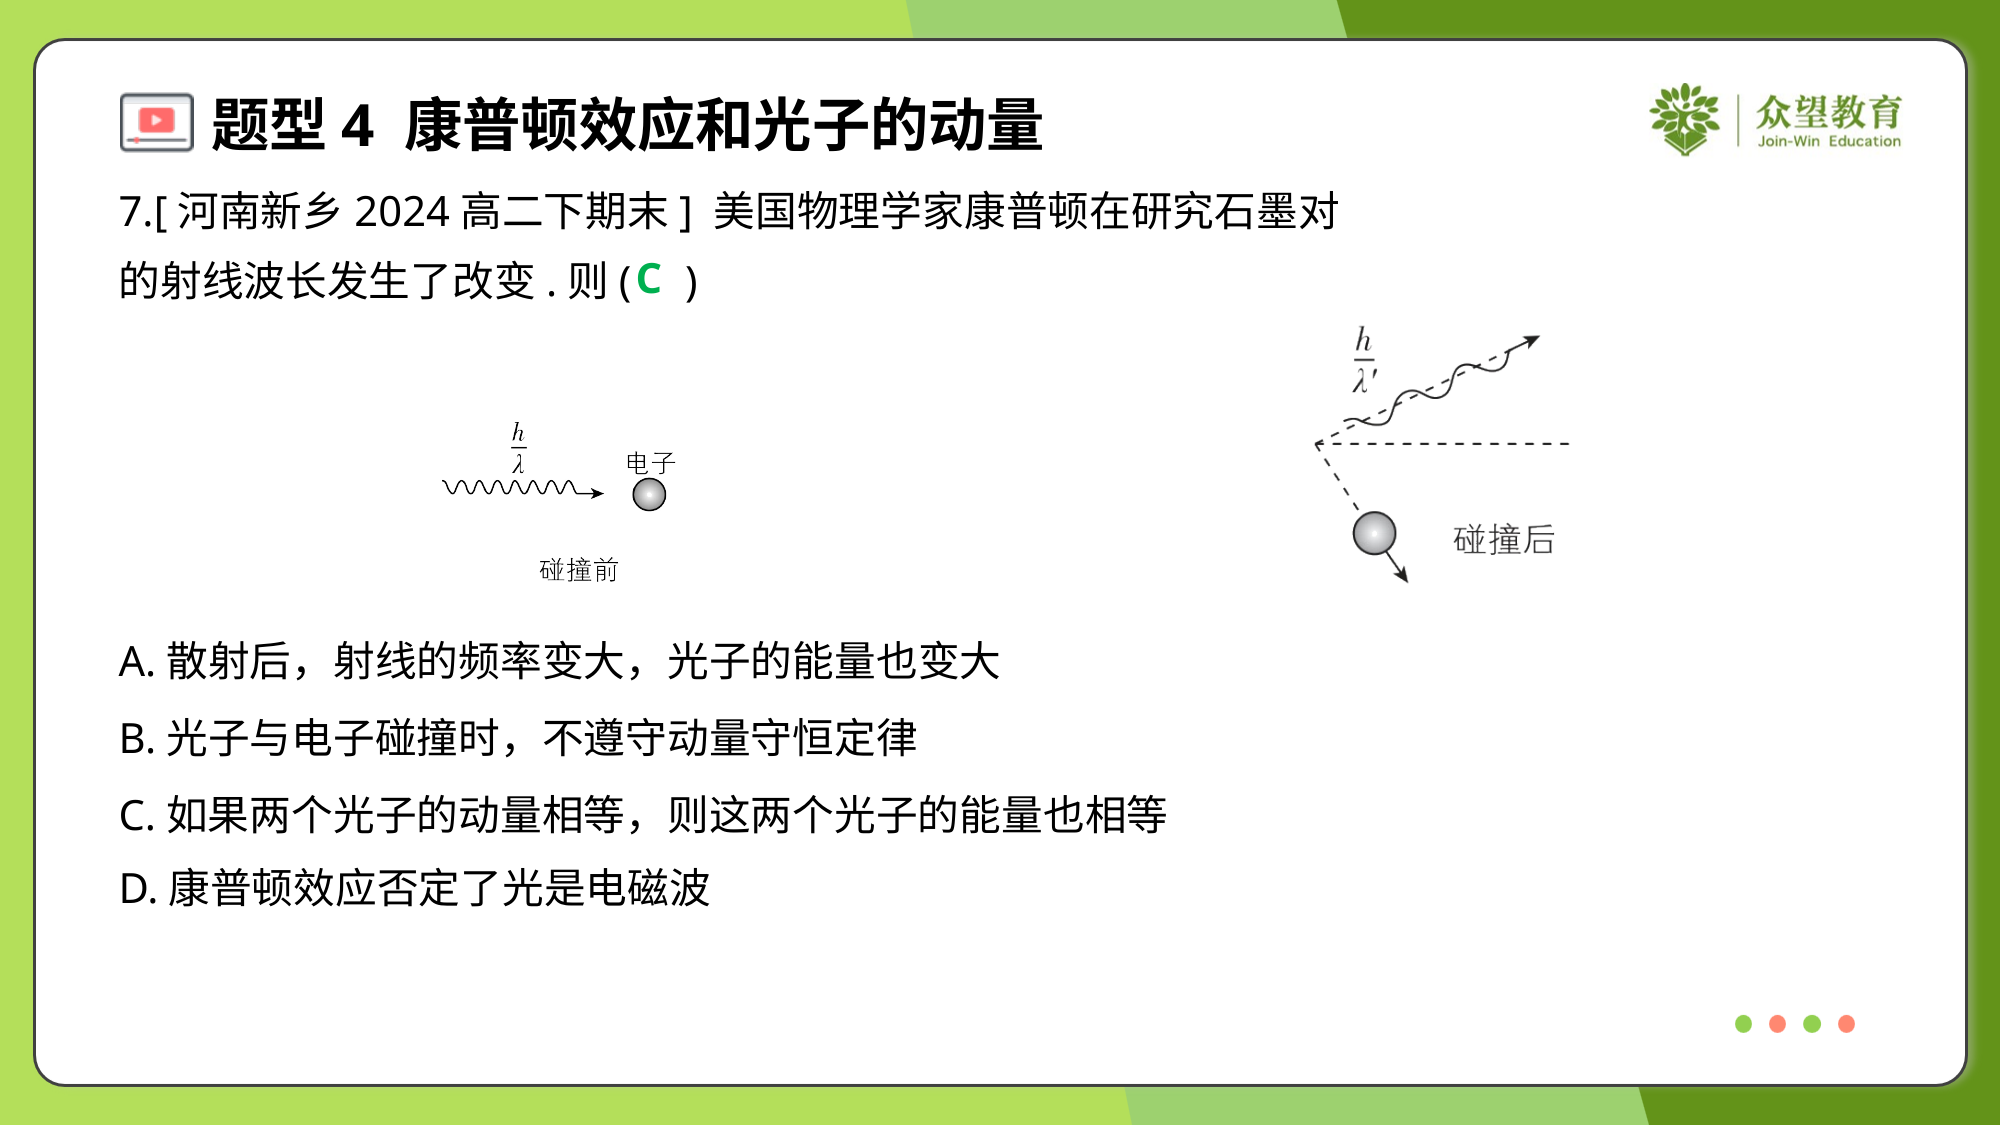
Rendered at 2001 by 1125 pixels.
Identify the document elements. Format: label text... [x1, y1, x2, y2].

picture [0, 0, 2000, 1125]
text_box C [619, 231, 679, 296]
text_box A.散射后，射线的频率变大，光子的能量也变大 B.光子与电子碰撞时，不遵守动量守恒定律 C.如果两个光子的动量相等，则这两个光子的能量也相等 D.康普顿效应否定了光是电磁波 [118, 609, 1883, 905]
